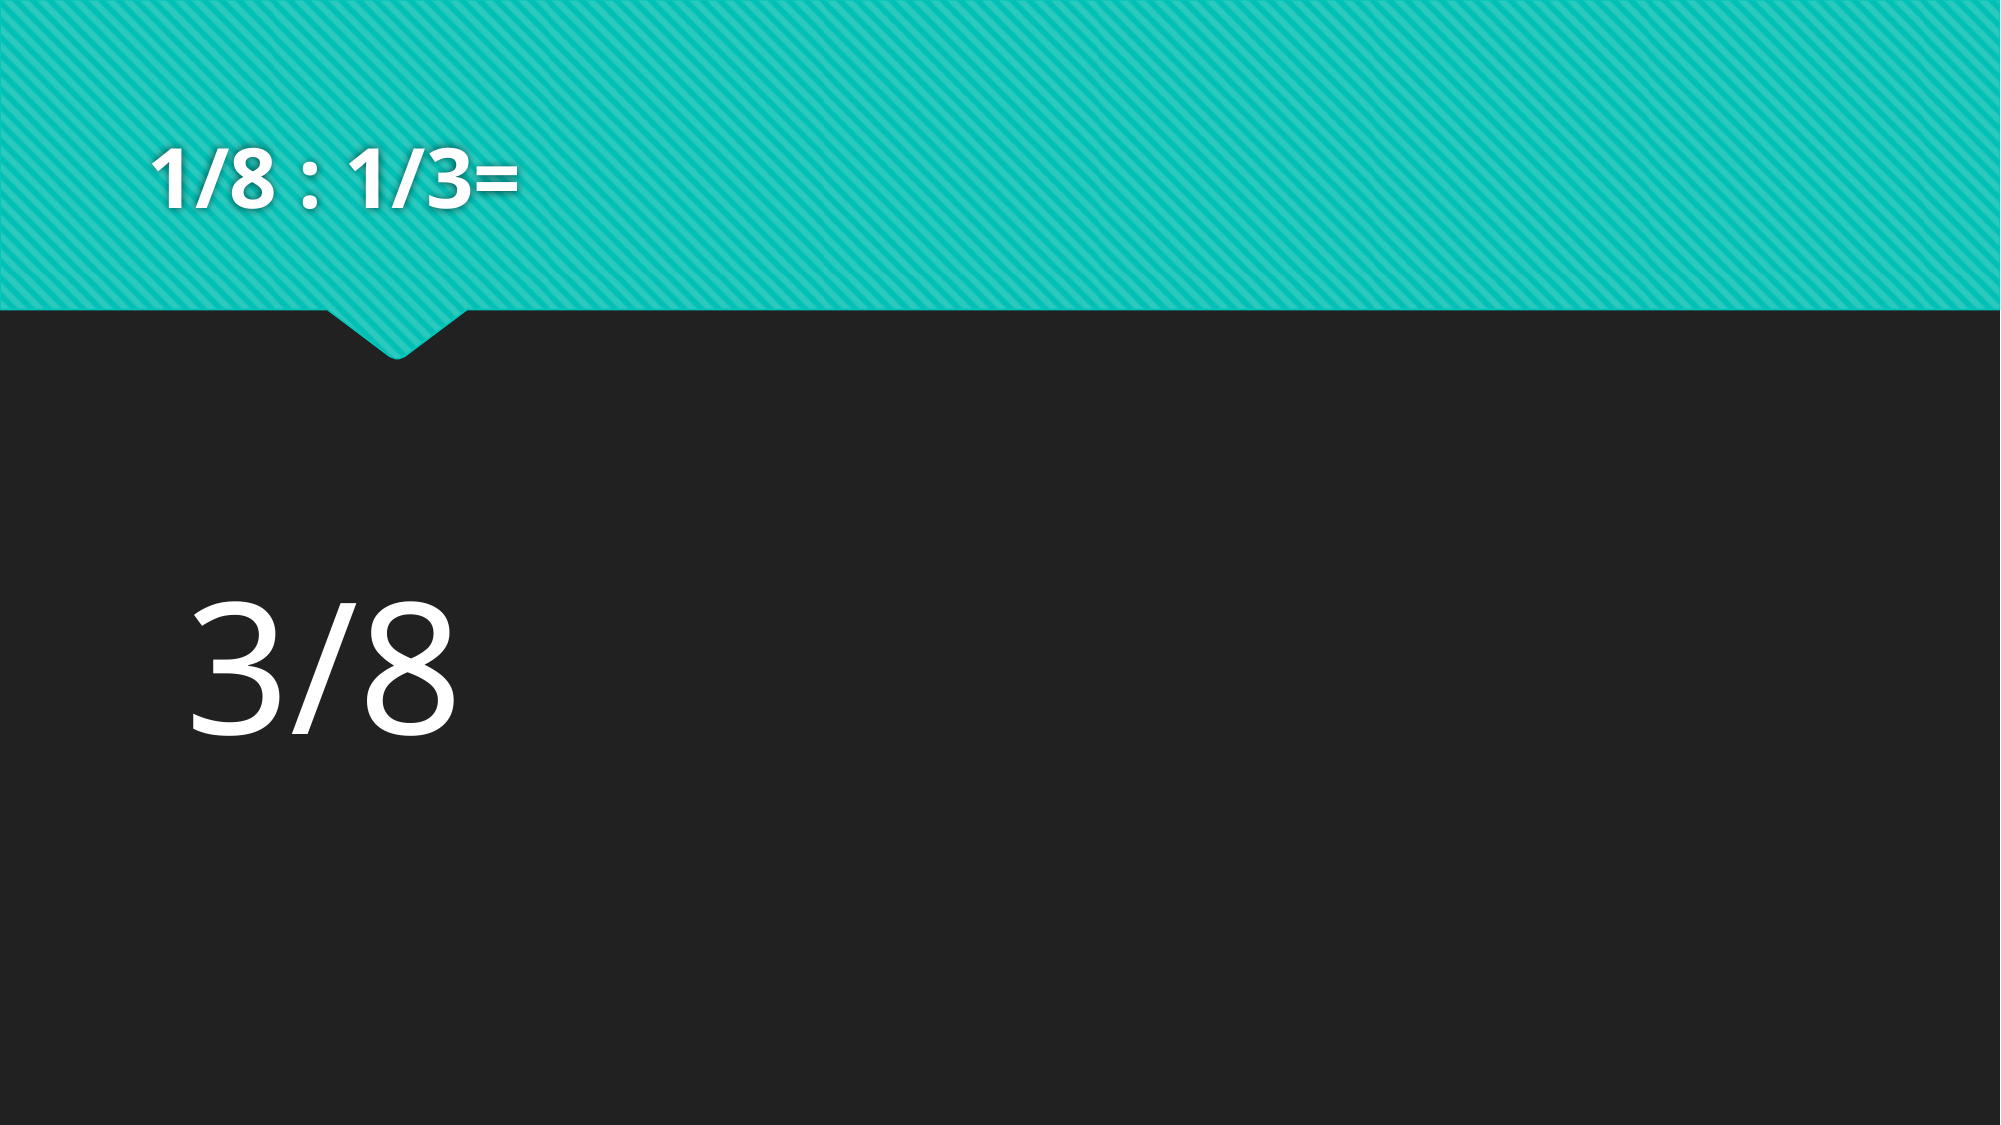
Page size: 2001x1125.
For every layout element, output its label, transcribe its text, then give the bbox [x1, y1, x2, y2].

title 1/8 : 1/3= [132, 73, 1868, 233]
text_box 3/8 [170, 544, 1121, 779]
